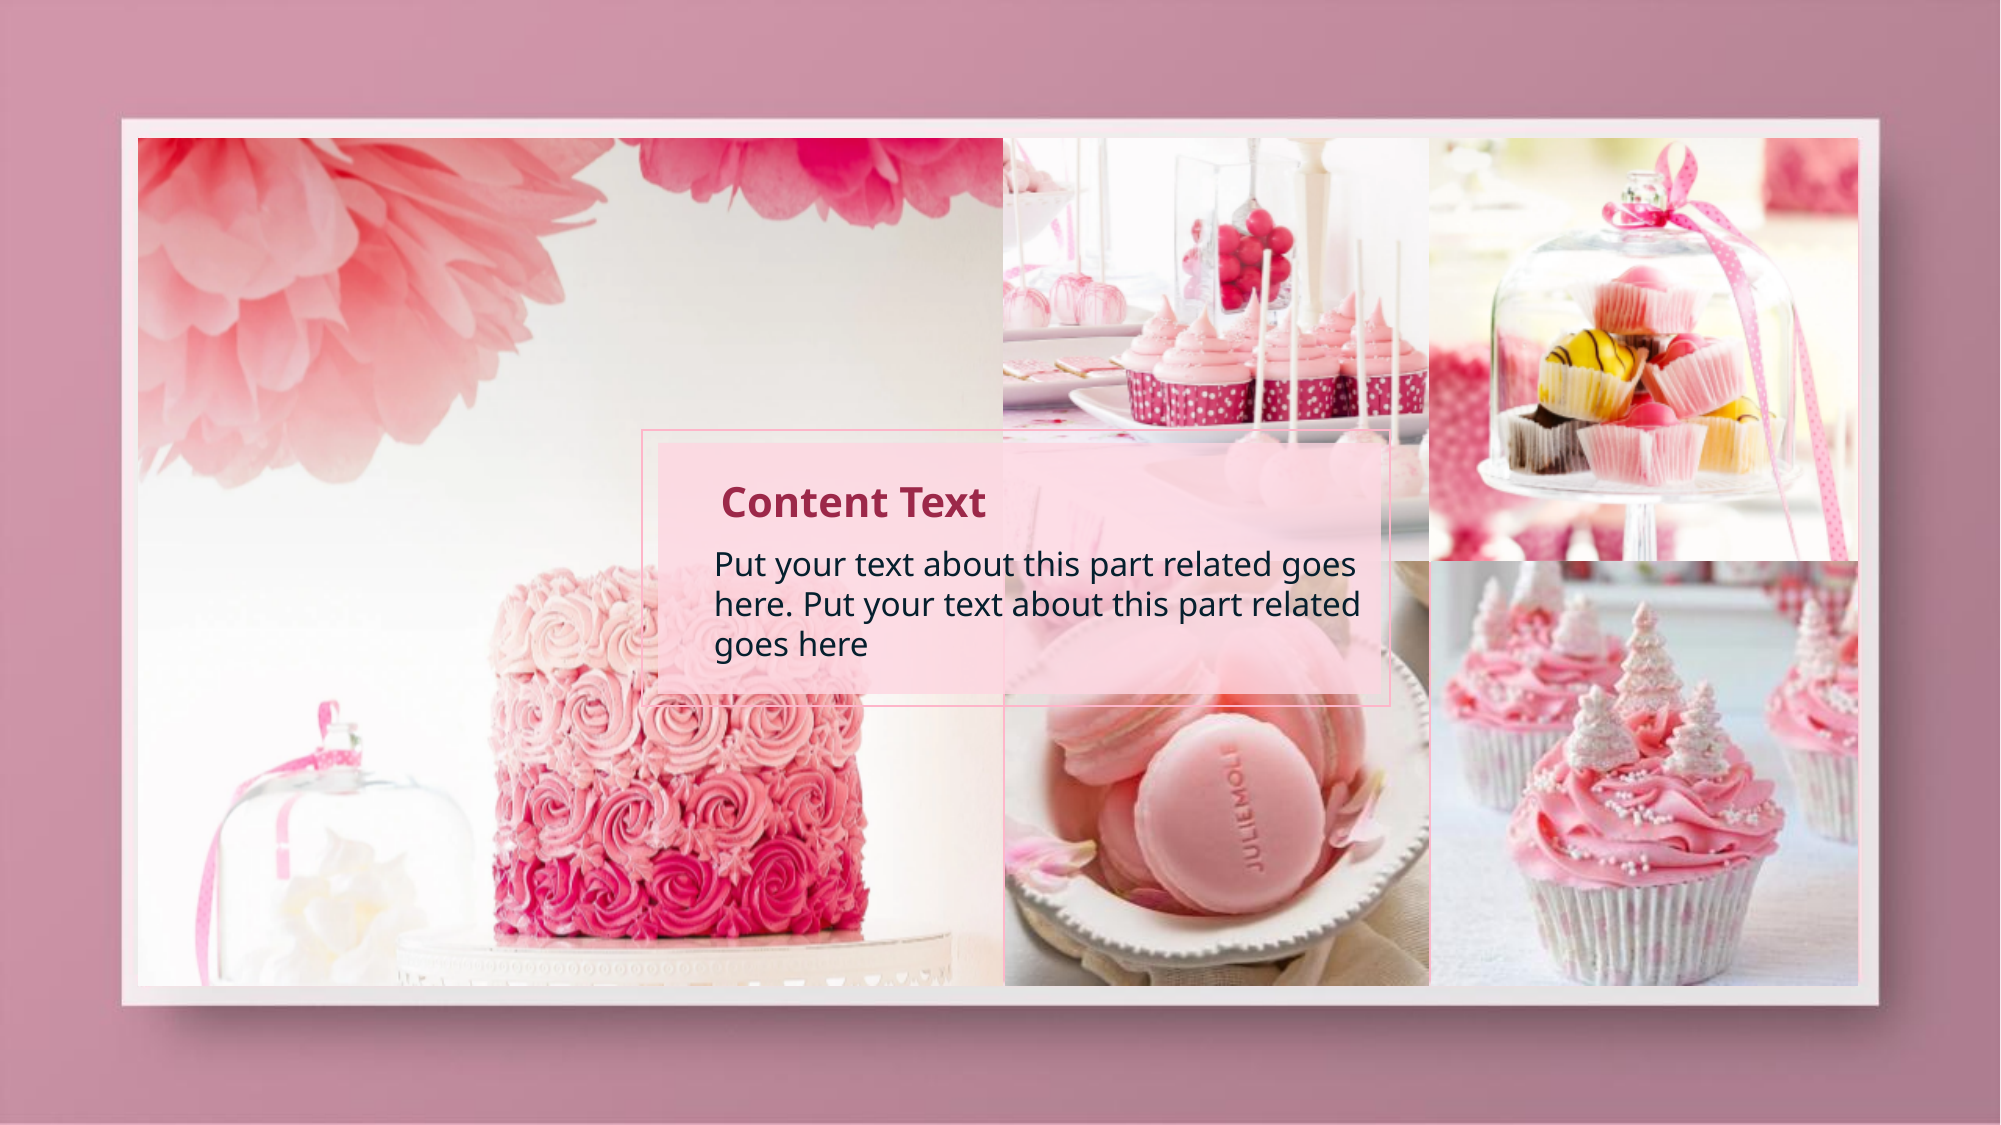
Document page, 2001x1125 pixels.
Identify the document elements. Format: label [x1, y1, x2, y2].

text_box [684, 468, 1384, 672]
picture [0, 0, 2001, 1125]
text_box [642, 430, 1391, 707]
